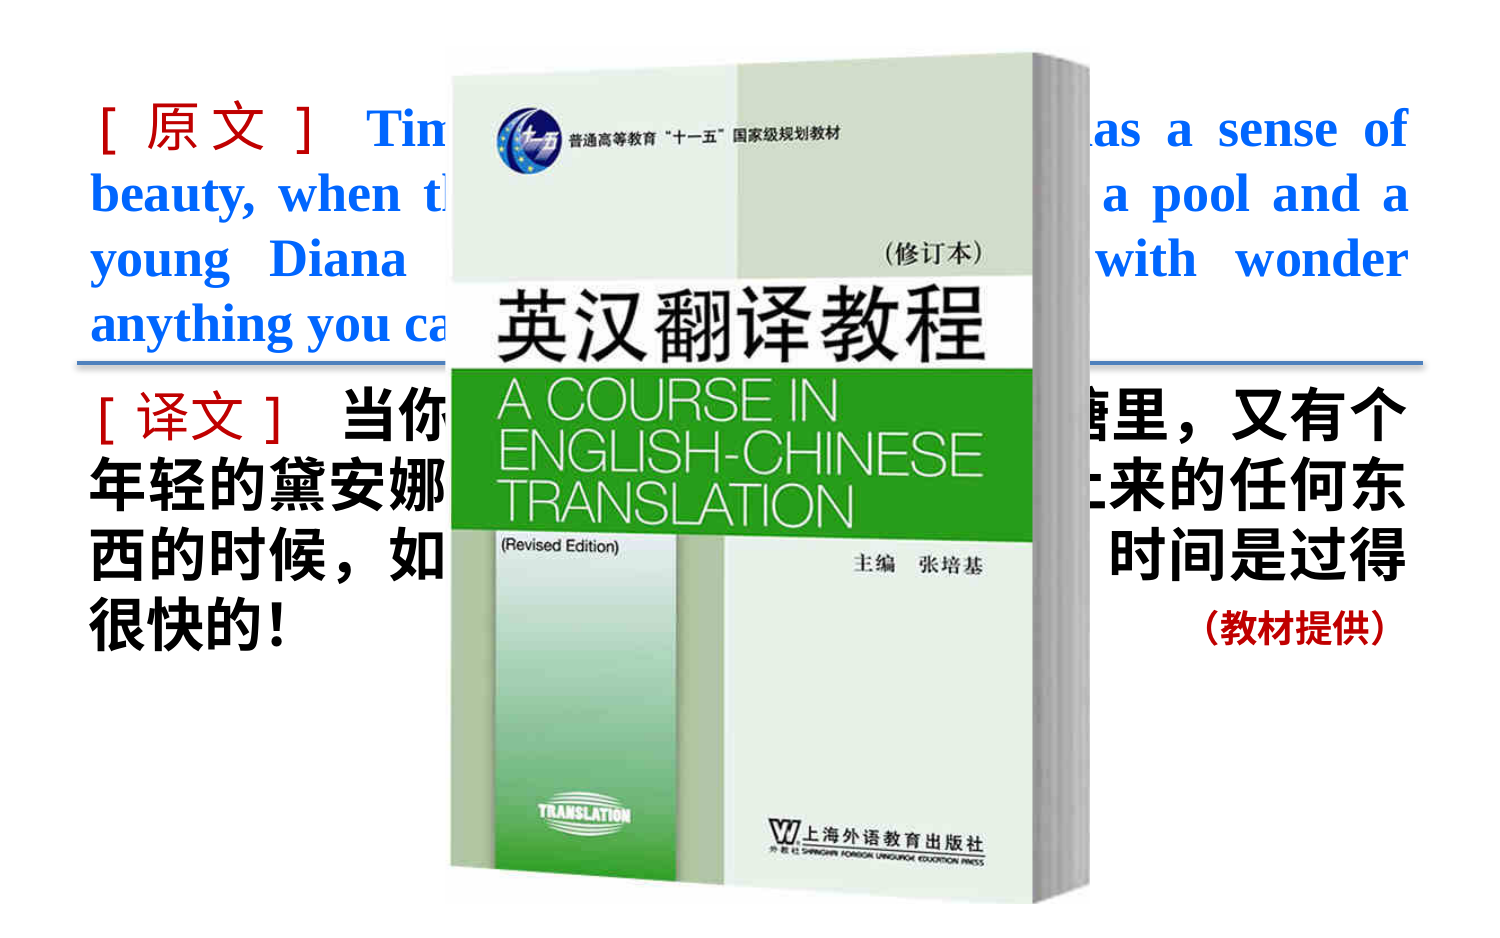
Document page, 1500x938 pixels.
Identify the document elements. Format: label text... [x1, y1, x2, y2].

list [原文] Time goes fast for one who has a sense of beauty, when there are pretty children in a pool and a young Diana on the edge, to receive with wonder anything you can catch! [75, 84, 439, 361]
picture [445, 46, 1091, 904]
list [原文] Time goes fast for one who has a sense of beauty, when there are pretty children in a pool and a young Diana on the edge, to receive with wonder anything you can catch! [1095, 84, 1425, 360]
text_box [译文] 当你跟可爱的孩子们站在池塘里，又有个年轻的黛安娜在池边好奇地接受你捉上来的任何东西的时候，如果你懂得什么是美的话，时间是过得很快的！ [1095, 373, 1424, 597]
text_box （教材提供） [1167, 597, 1423, 658]
text_box [译文] 当你跟可爱的孩子们站在池塘里，又有个年轻的黛安娜在池边好奇地接受你捉上来的任何东西的时候，如果你懂得什么是美的话，时间是过得很快的！ [73, 370, 439, 597]
